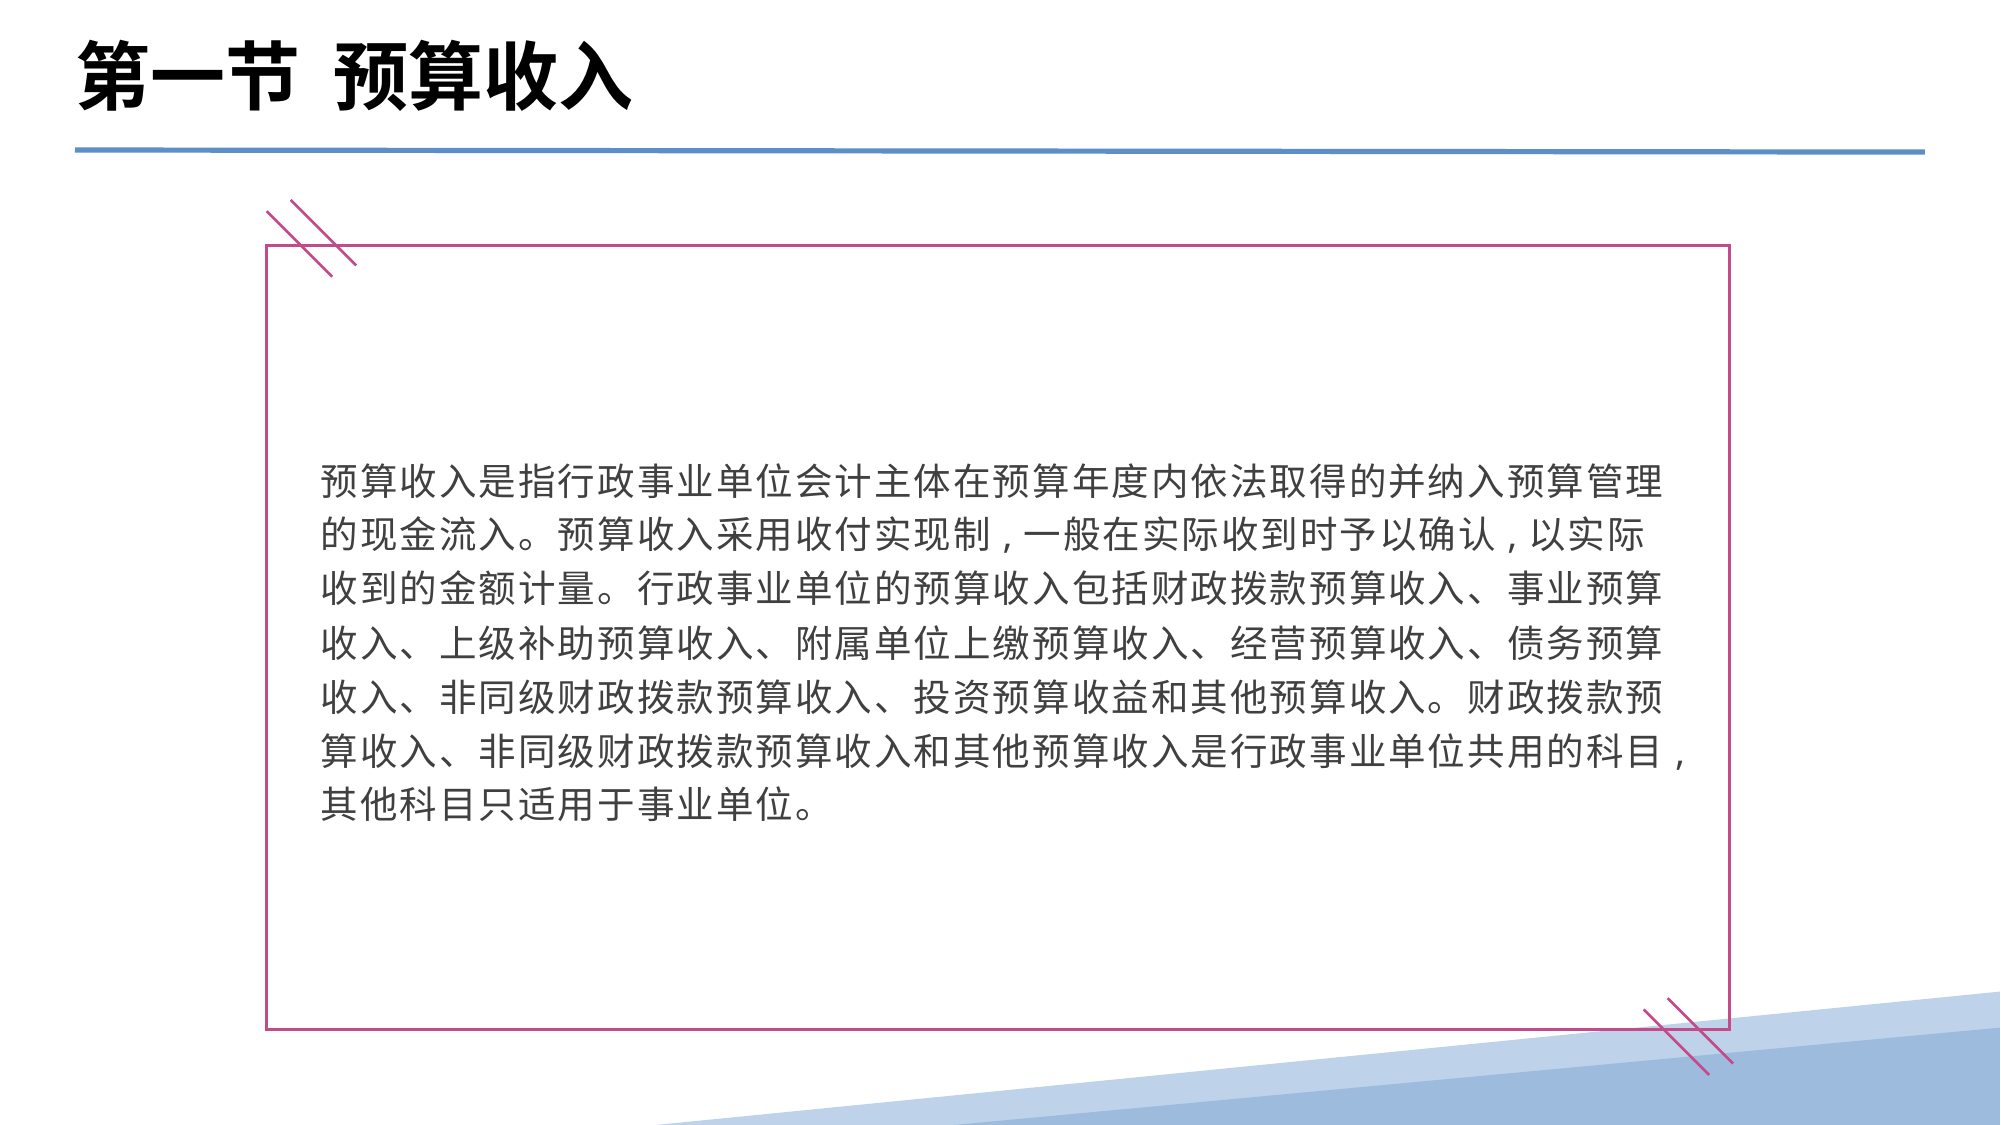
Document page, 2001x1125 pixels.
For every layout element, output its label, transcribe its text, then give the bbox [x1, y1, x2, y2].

text_box [266, 244, 1730, 1030]
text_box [1643, 1009, 1710, 1075]
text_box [656, 991, 2000, 1125]
text_box 预算收入是指行政事业单位会计主体在预算年度内依法取得的并纳入预算管理的现金流入。预算收入采用收付实现制,一般在实际收到时予以确认,以实际收到的金额计量。行政事业单位的预算收入包括财政拨款预算收入、事业预算收入、上级补助预算收入、附属单位上缴预算收入、经营预算收入、债务预算收入、非同级财政拨款预算收入、投资预算收益和其他预算收入。财政拨款预算收入、非同级财政拨款预算收入和其他预算收入是行政事业单位共用的科目,其他科目只适用于事业单位。 [310, 324, 1686, 951]
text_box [74, 149, 1925, 153]
text_box 第一节 预算收入 [75, 24, 1925, 125]
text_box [290, 199, 357, 266]
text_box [1667, 998, 1734, 1064]
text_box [266, 211, 333, 277]
